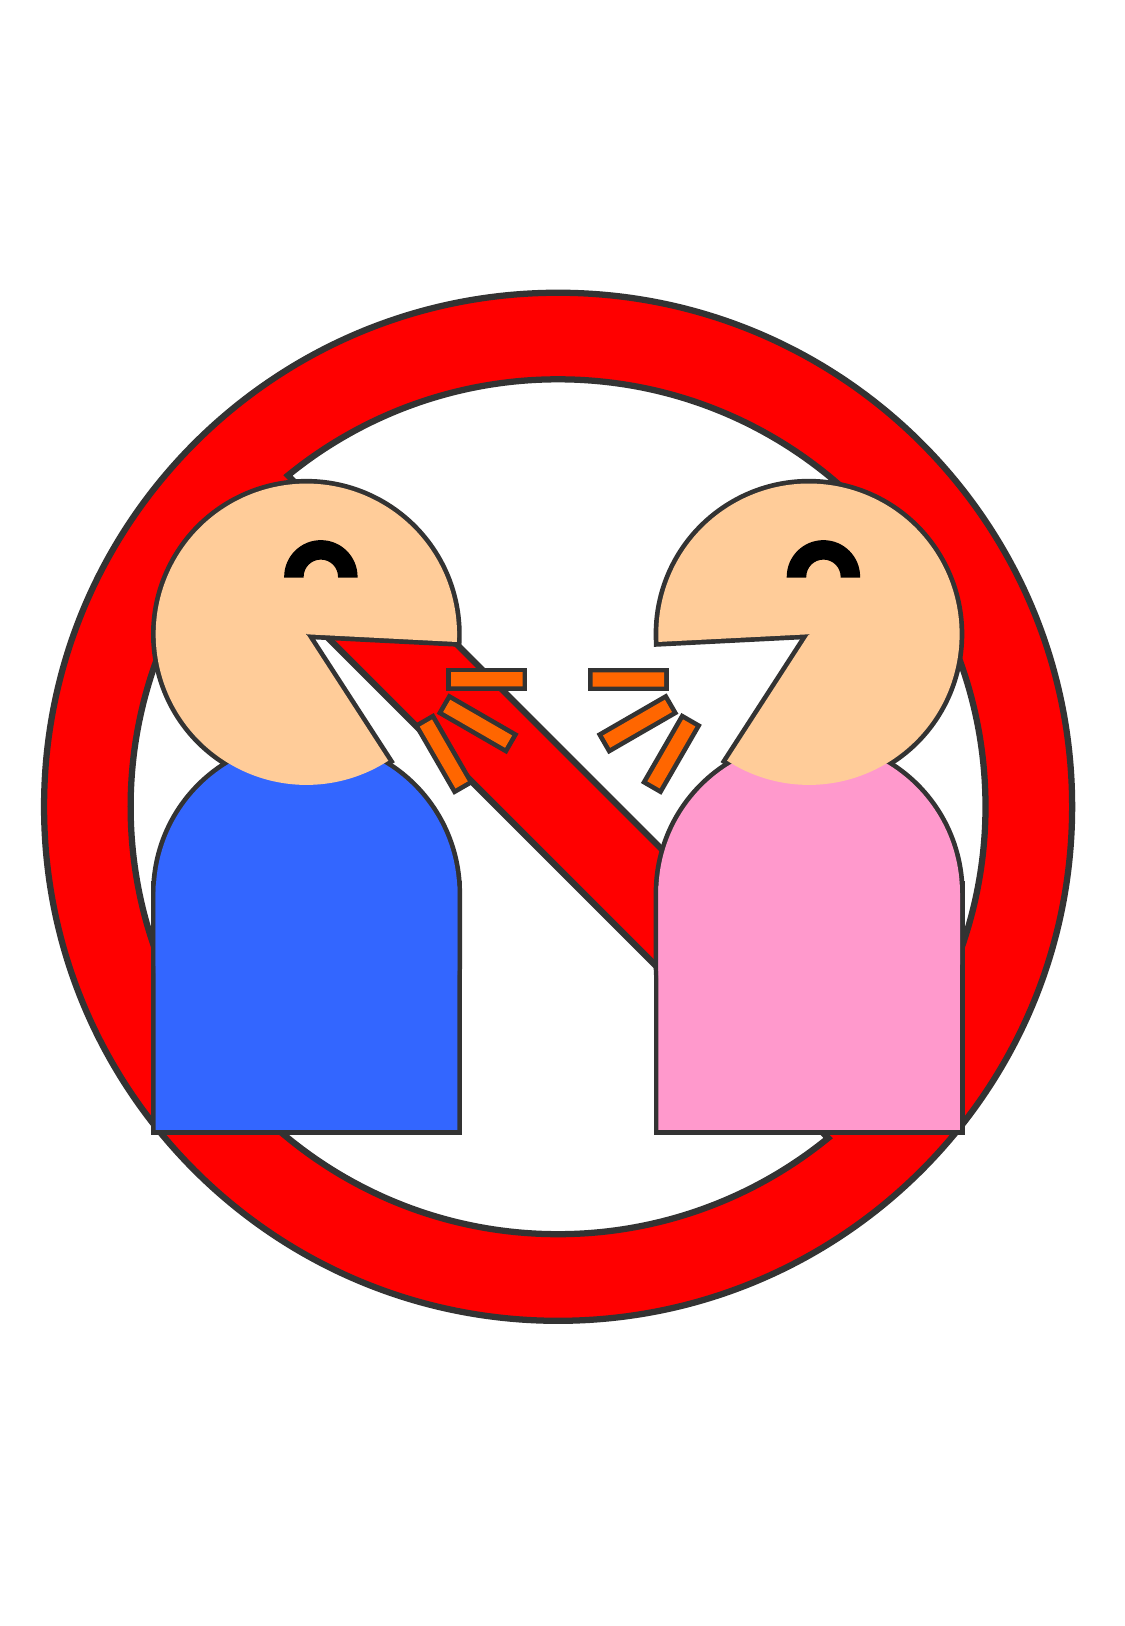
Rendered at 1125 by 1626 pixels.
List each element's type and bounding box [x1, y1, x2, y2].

text_box [43, 292, 1073, 1322]
